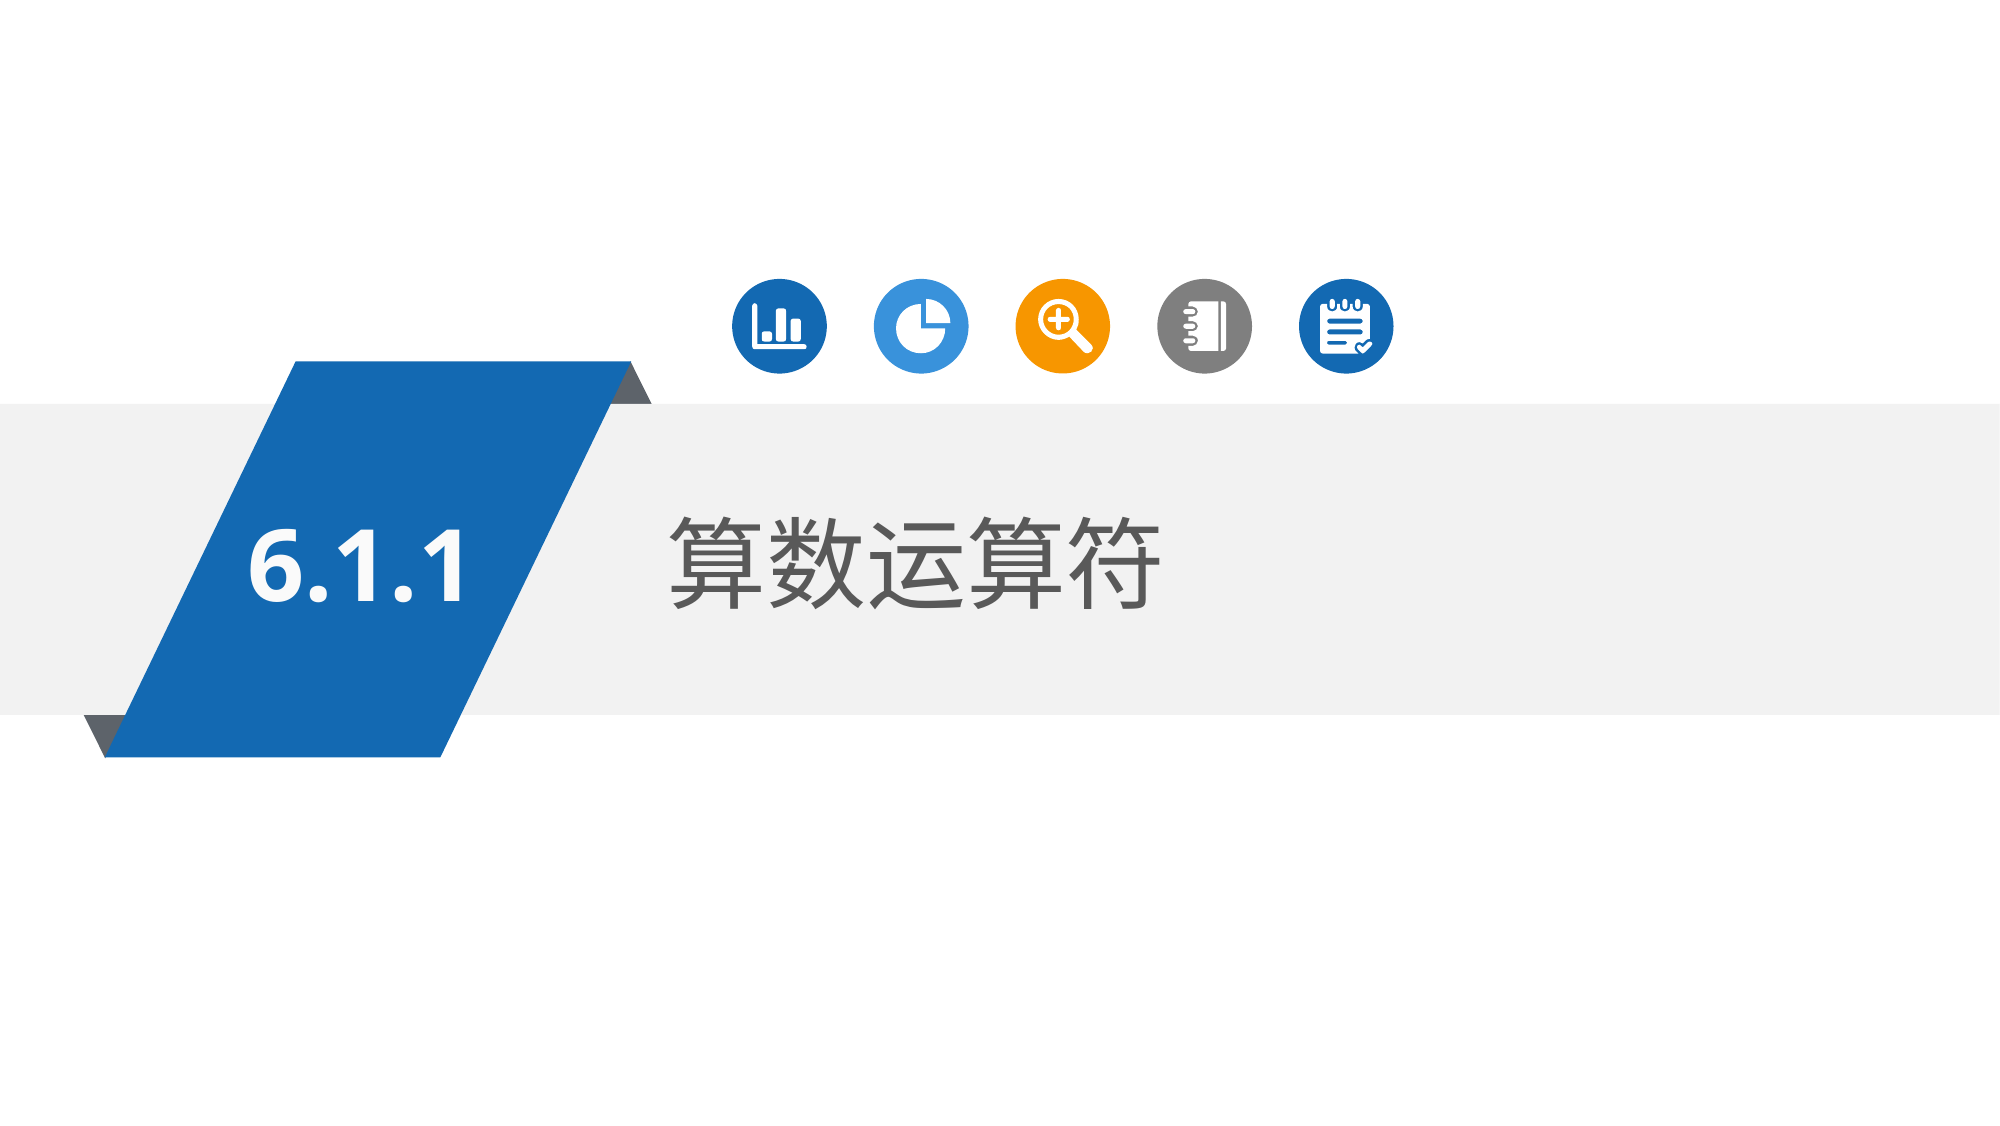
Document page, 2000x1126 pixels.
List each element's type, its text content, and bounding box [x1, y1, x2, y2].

text_box 6.1.1 [232, 494, 517, 630]
text_box 算数运算符 [651, 494, 1612, 630]
